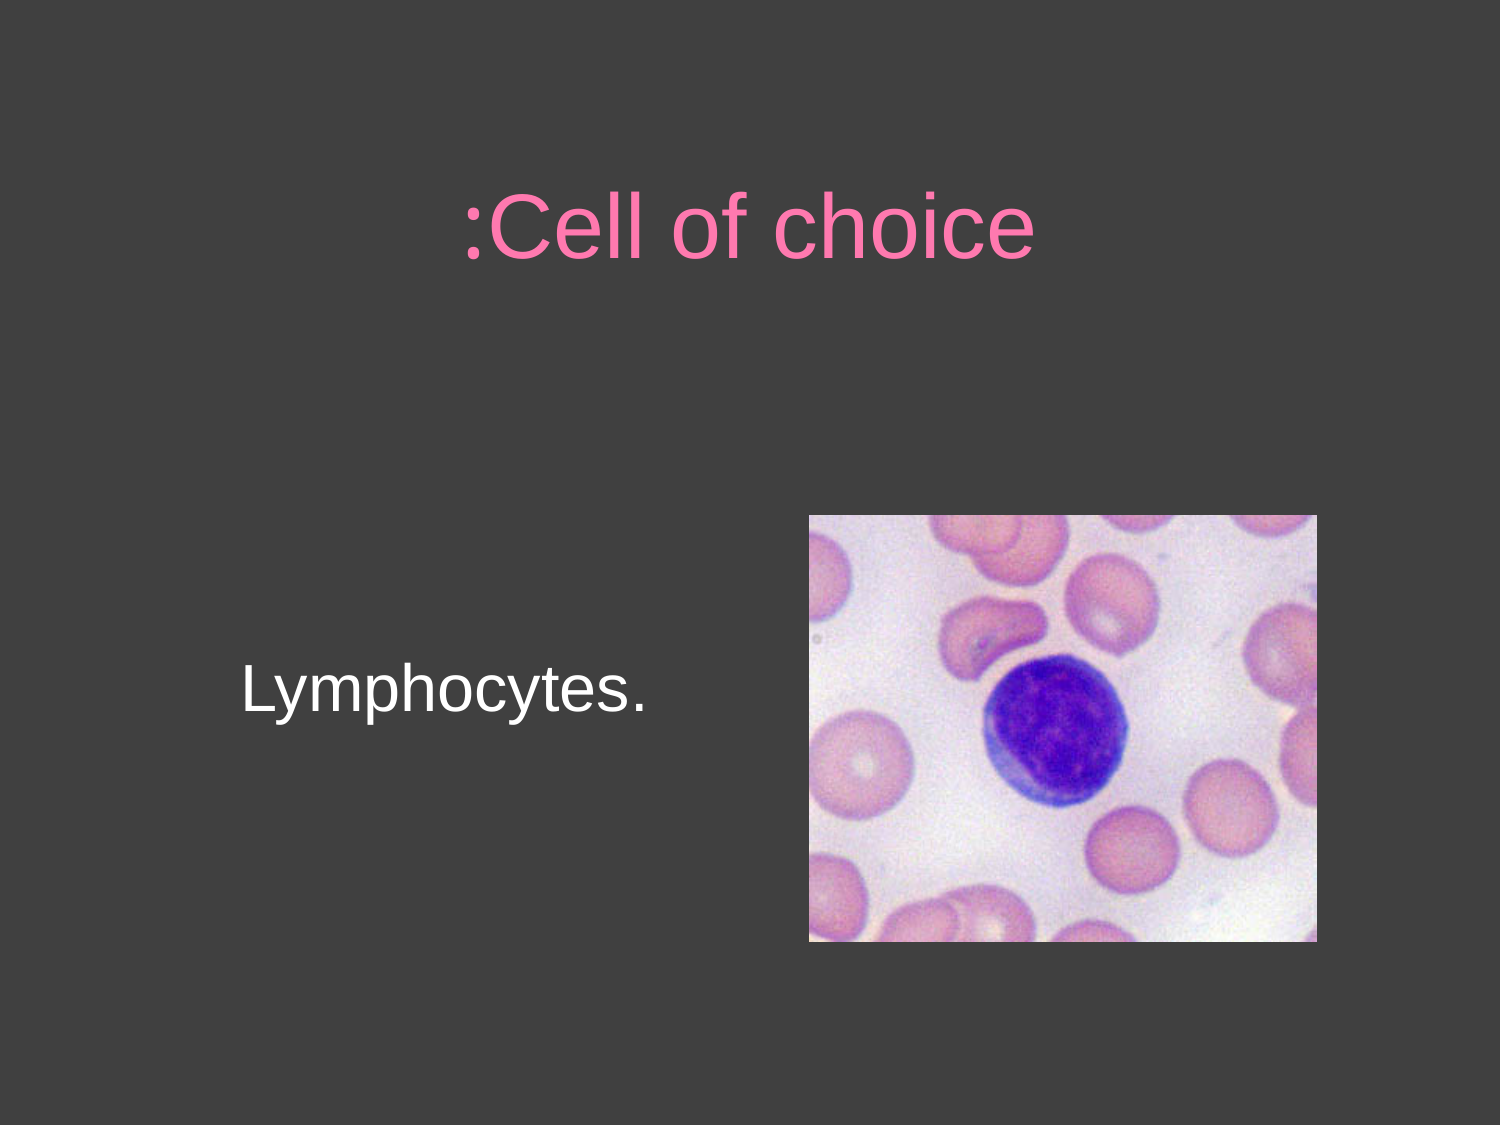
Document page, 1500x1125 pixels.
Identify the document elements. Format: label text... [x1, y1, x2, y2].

picture [808, 514, 1318, 943]
title Cell of choice: [112, 101, 1388, 343]
subtitle Lymphocytes. [225, 637, 803, 925]
